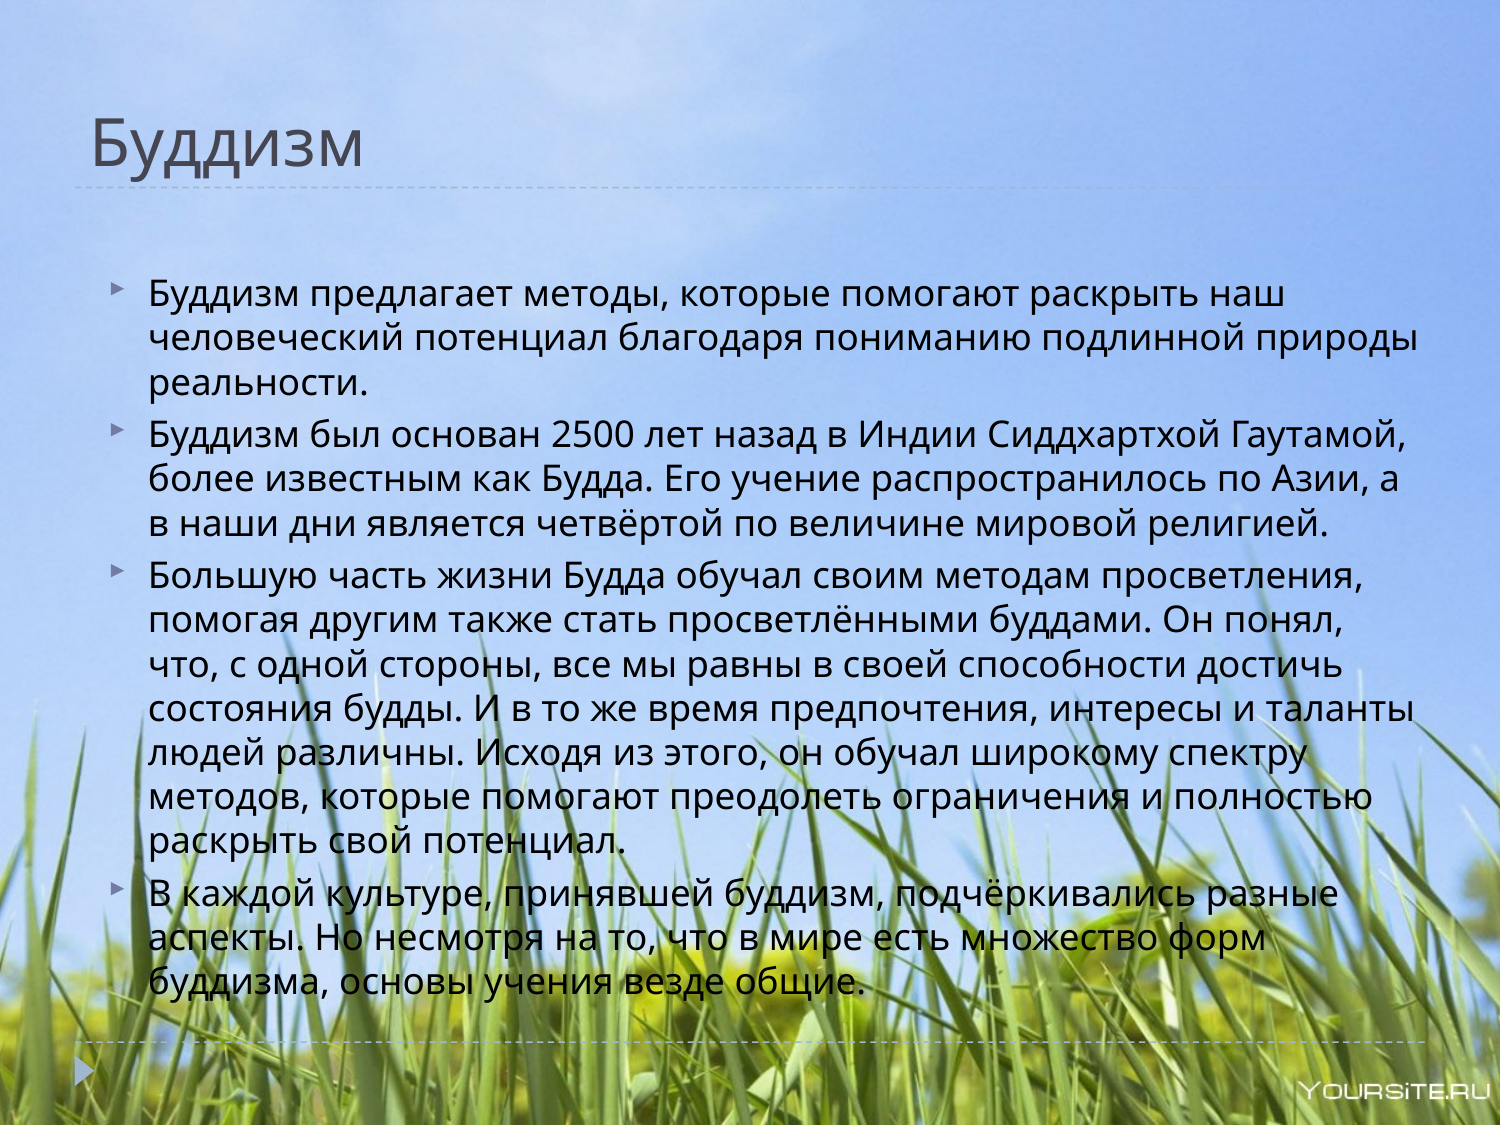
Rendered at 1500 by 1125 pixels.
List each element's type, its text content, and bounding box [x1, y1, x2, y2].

picture [0, 0, 1500, 1125]
title Буддизм [75, 24, 1425, 188]
list Буддизм предлагает методы, которые помогают раскрыть наш человеческий потенциал благодаря пониманию подлинной природы реальности. Буддизм был основан 2500 лет назад в Индии Сиддхартхой Гаутамой, более известным как Будда. Его учение распространилось по Азии, а в наши дни является четвёртой по величине мировой религией. Большую часть жизни Будда обучал своим методам просветления, помогая другим также стать просветлёнными буддами. Он понял, что, с одной стороны, все мы равны в своей способности достичь состояния будды. И в то же время предпочтения, интересы и таланты людей различны. Исходя из этого, он обучал широкому спектру методов, которые помогают преодолеть ограничения и полностью раскрыть свой потенциал. В каждой культуре, принявшей буддизм, подчёркивались разные аспекты. Но несмотря на то, что в мире есть множество форм буддизма, основы учения везде общие. [93, 262, 1438, 1032]
